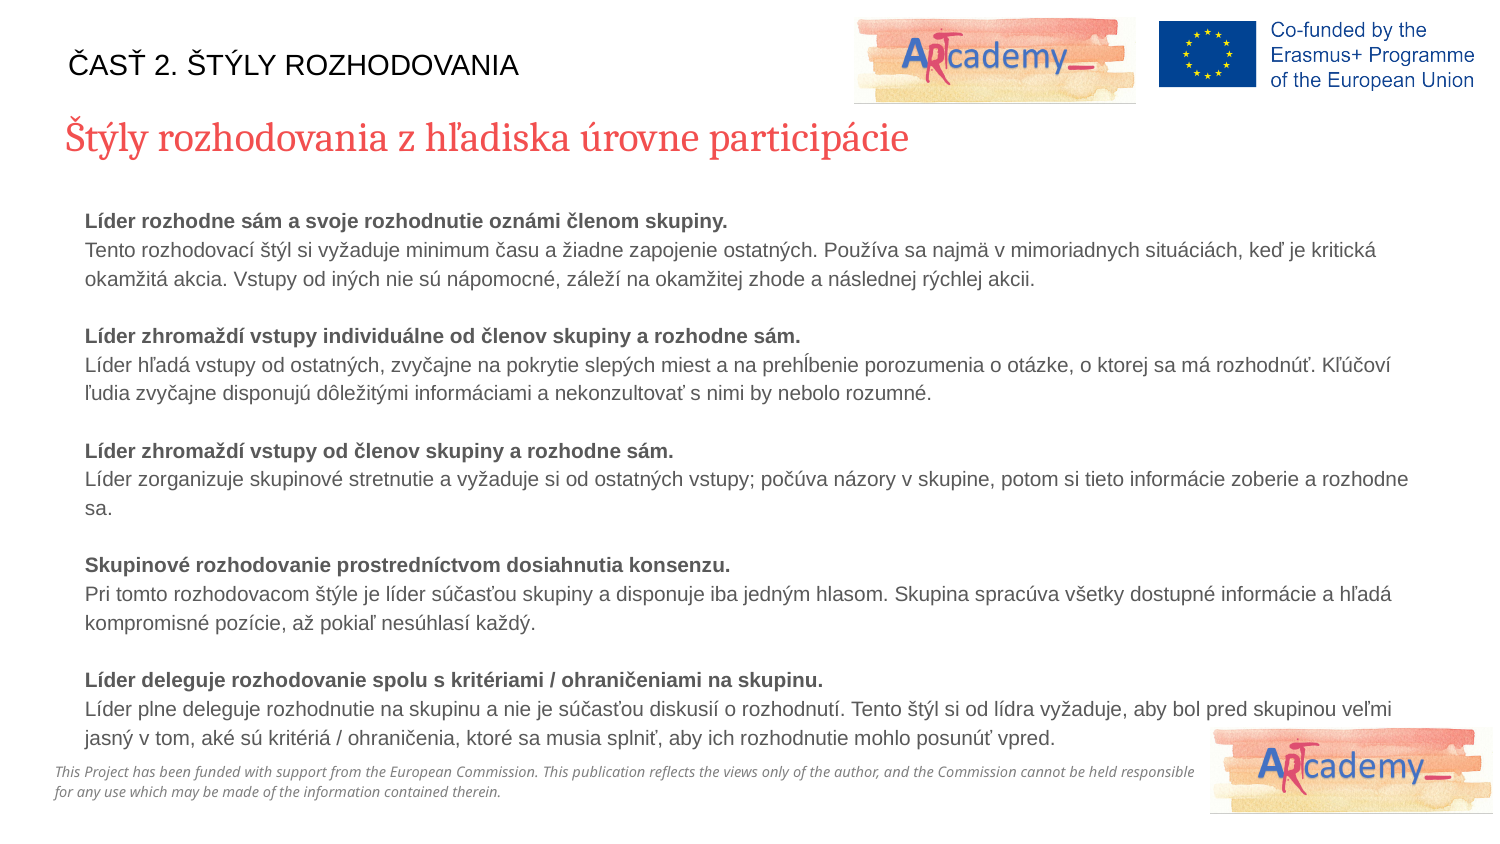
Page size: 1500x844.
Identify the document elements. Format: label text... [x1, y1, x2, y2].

picture [1210, 709, 1493, 844]
list Líder rozhodne sám a svoje rozhodnutie oznámi členom skupiny. Tento rozhodovací štýl si vyžaduje minimum času a žiadne zapojenie ostatných. Používa sa najmä v mimoriadnych situáciách, keď je kritická okamžitá akcia. Vstupy od iných nie sú nápomocné, záleží na okamžitej zhode a následnej rýchlej akcii. Líder zhromaždí vstupy individuálne od členov skupiny a rozhodne sám. Líder hľadá vstupy od ostatných, zvyčajne na pokrytie slepých miest a na prehĺbenie porozumenia o otázke, o ktorej sa má rozhodnúť. Kľúčoví ľudia zvyčajne disponujú dôležitými informáciami a nekonzultovať s nimi by nebolo rozumné. Líder zhromaždí vstupy od členov skupiny a rozhodne sám. Líder zorganizuje skupinové stretnutie a vyžaduje si od ostatných vstupy; počúva názory v skupine, potom si tieto informácie zoberie a rozhodne sa. Skupinové rozhodovanie prostredníctvom dosiahnutia konsenzu. Pri tomto rozhodovacom štýle je líder súčasťou skupiny a disponuje iba jedným hlasom. Skupina spracúva všetky dostupné informácie a hľadá kompromisné pozície, až pokiaľ nesúhlasí každý. Líder deleguje rozhodovanie spolu s kritériami / ohraničeniami na skupinu. Líder plne deleguje rozhodnutie na skupinu a nie je súčasťou diskusií o rozhodnutí. Tento štýl si od lídra vyžaduje, aby bol pred skupinou veľmi jasný v tom, aké sú kritériá / ohraničenia, ktoré sa musia splniť, aby ich rozhodnutie mohlo posunúť vpred. [51, 189, 1449, 750]
picture [1158, 21, 1474, 91]
text_box This Project has been funded with support from the European Commission. This publication reflects the views only of the author, and the Commission cannot be held responsible for any use which may be made of the information contained therein. [39, 754, 1205, 799]
title Štýly rozhodovania z hľadiska úrovne participácie [51, 94, 1449, 189]
text_box ČASŤ 2. ŠTÝLY ROZHODOVANIA [53, 39, 770, 89]
picture [854, 0, 1137, 134]
